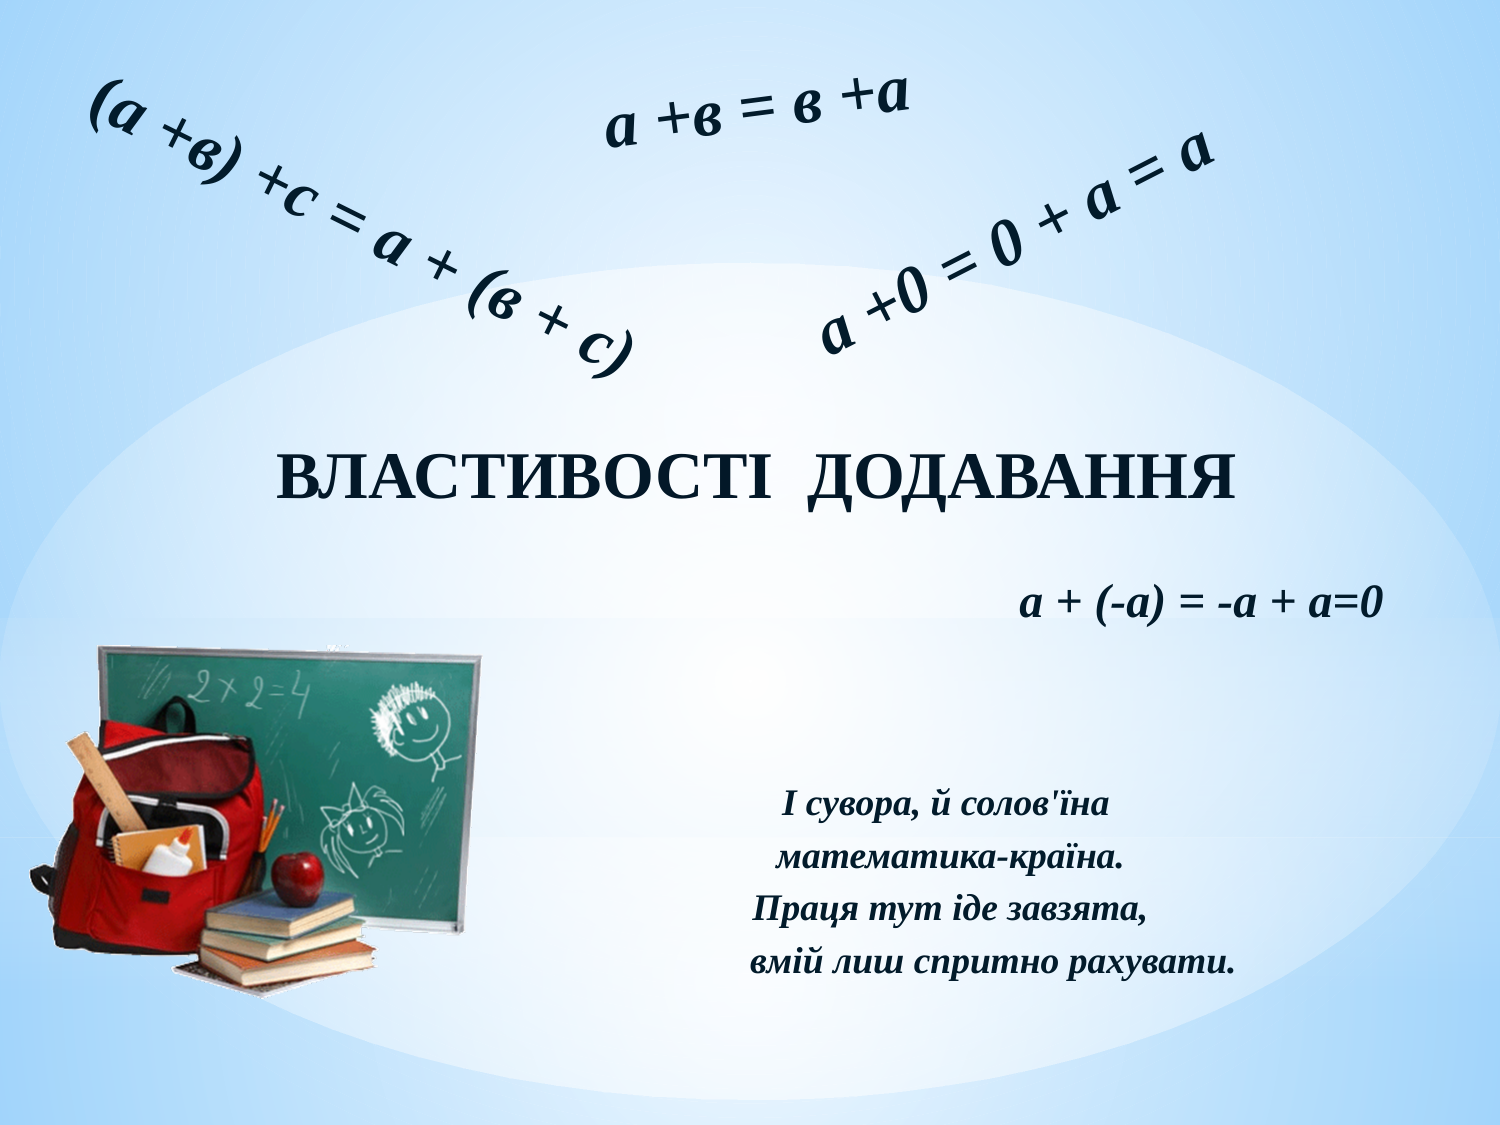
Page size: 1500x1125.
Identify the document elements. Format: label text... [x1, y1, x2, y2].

picture [29, 644, 483, 999]
text_box І сувора, й солов'їна математика-країна. Праця тут іде завзята, вмій лиш спритно рахувати. [620, 770, 1282, 988]
list ВЛАСТИВОСТІ ДОДАВАННЯ [149, 423, 1365, 555]
text_box (а +в) +с = а + (в + с) [19, 17, 713, 426]
text_box а +в = в +а [553, 29, 960, 176]
text_box а +0 = 0 + а = а [782, 81, 1252, 384]
title а + (-а) = -а + а=0 [365, 562, 1424, 693]
